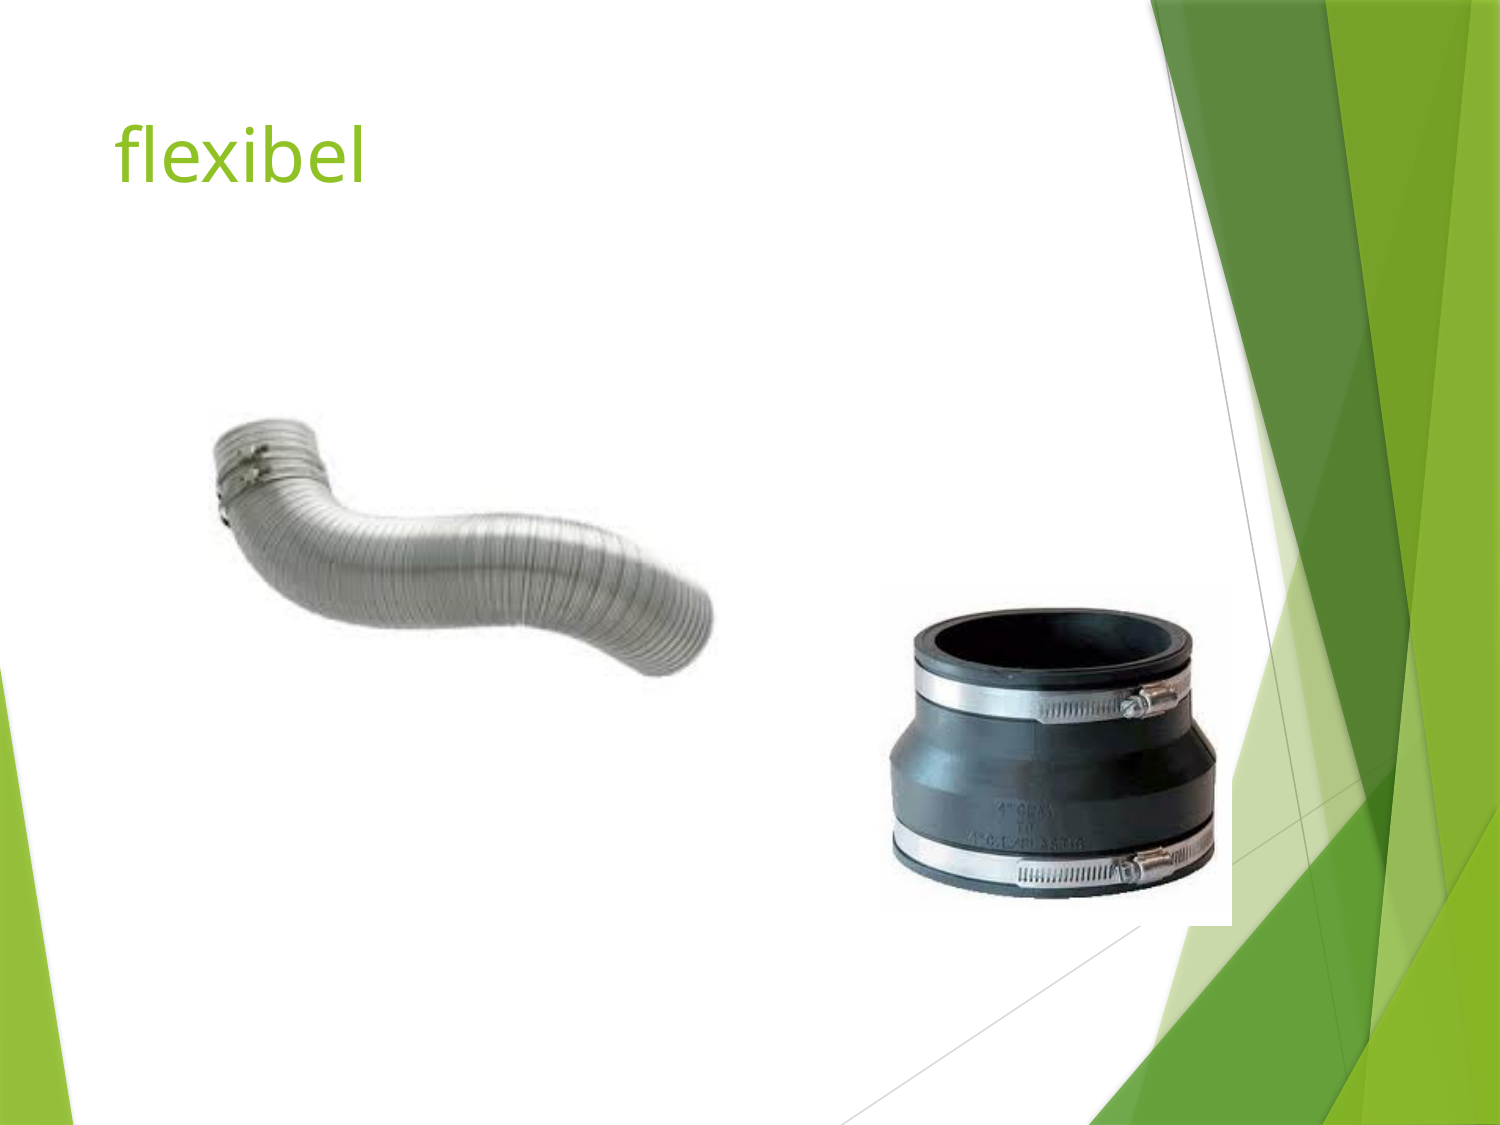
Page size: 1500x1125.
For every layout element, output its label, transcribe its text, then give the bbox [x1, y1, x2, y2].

title flexibel [99, 99, 1142, 317]
picture [879, 573, 1232, 927]
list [172, 337, 775, 753]
